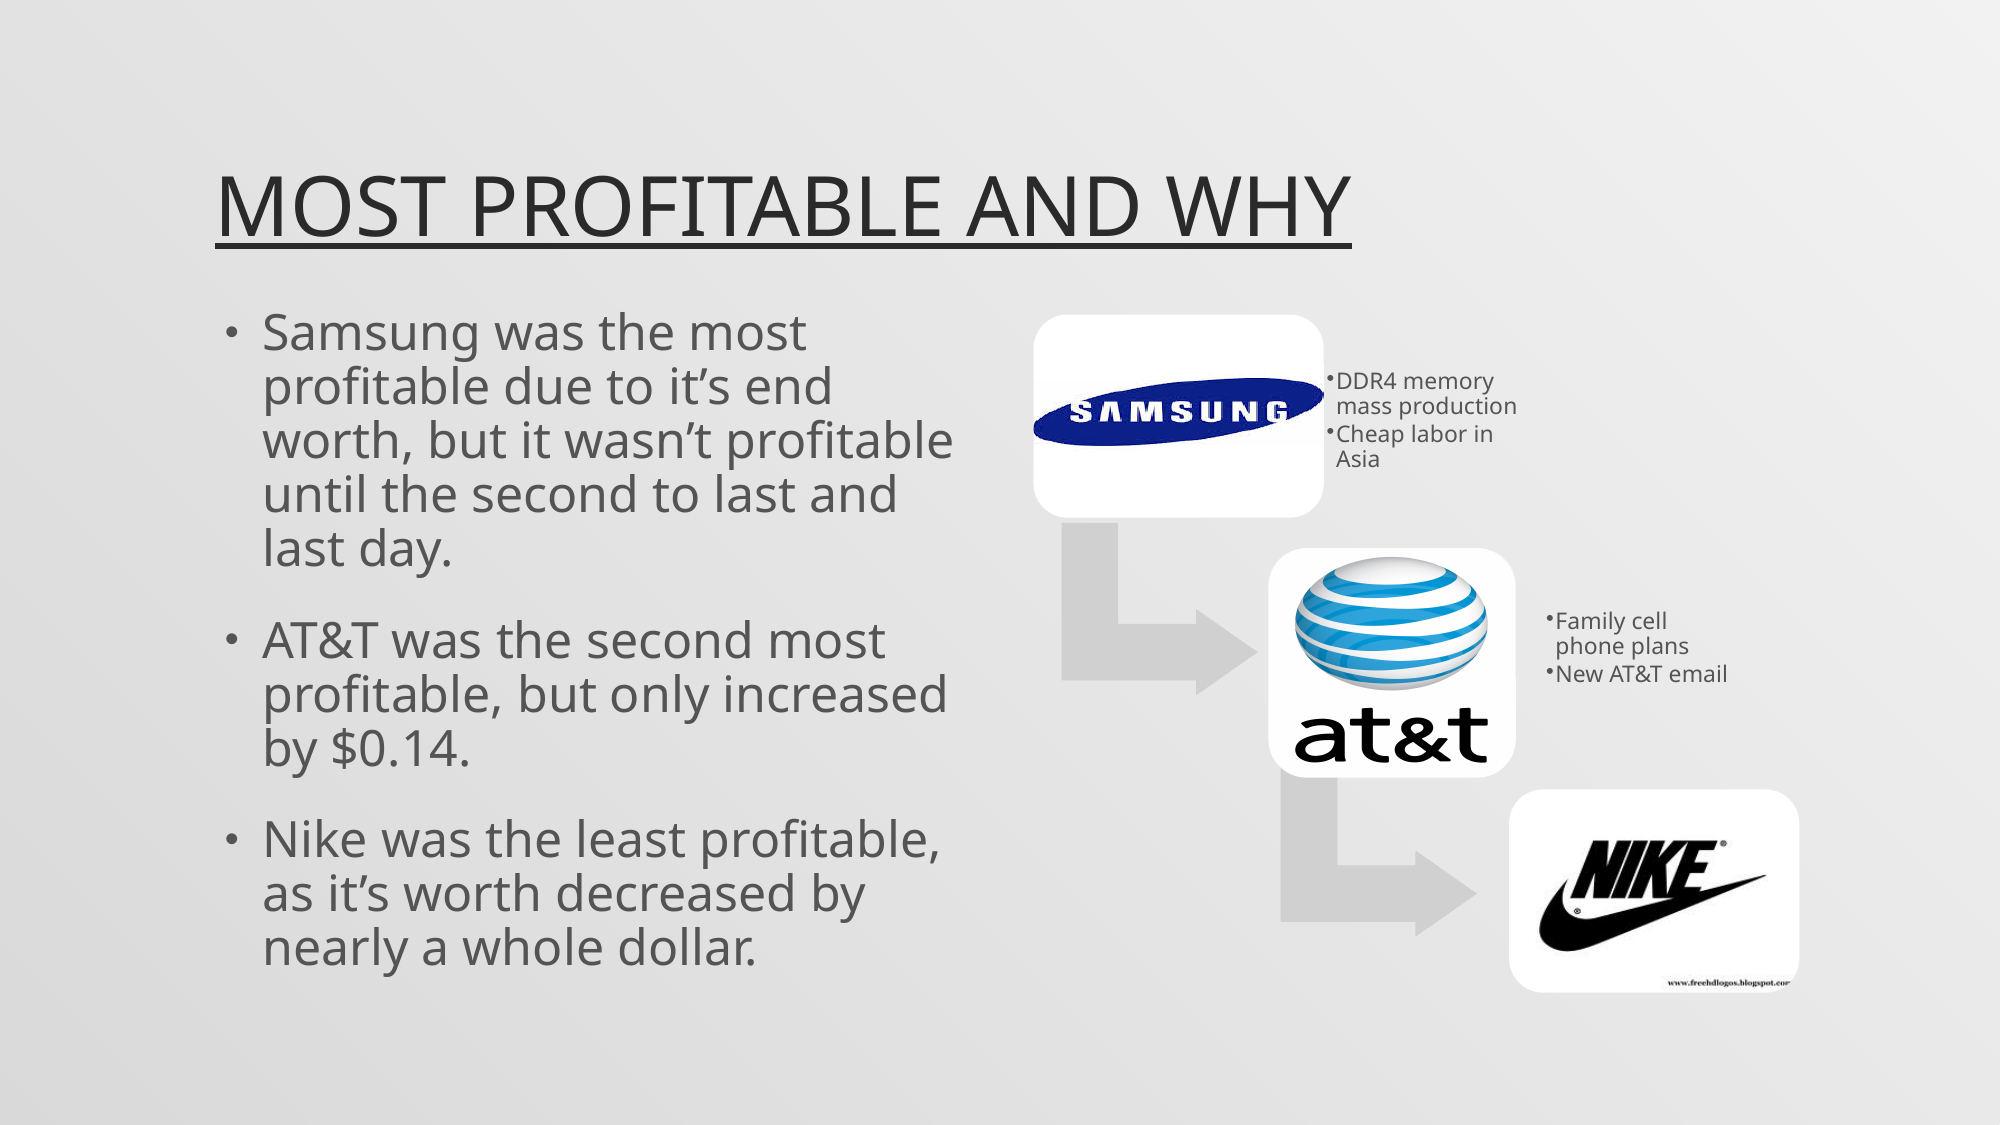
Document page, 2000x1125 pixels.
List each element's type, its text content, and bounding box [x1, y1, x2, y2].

title Most Profitable and Why [199, 45, 1800, 263]
list Samsung was the most profitable due to it’s end worth, but it wasn’t profitable until the second to last and last day. AT&T was the second most profitable, but only increased by $0.14. Nike was the least profitable, as it’s worth decreased by nearly a whole dollar. [202, 299, 975, 1013]
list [1027, 299, 1800, 1013]
